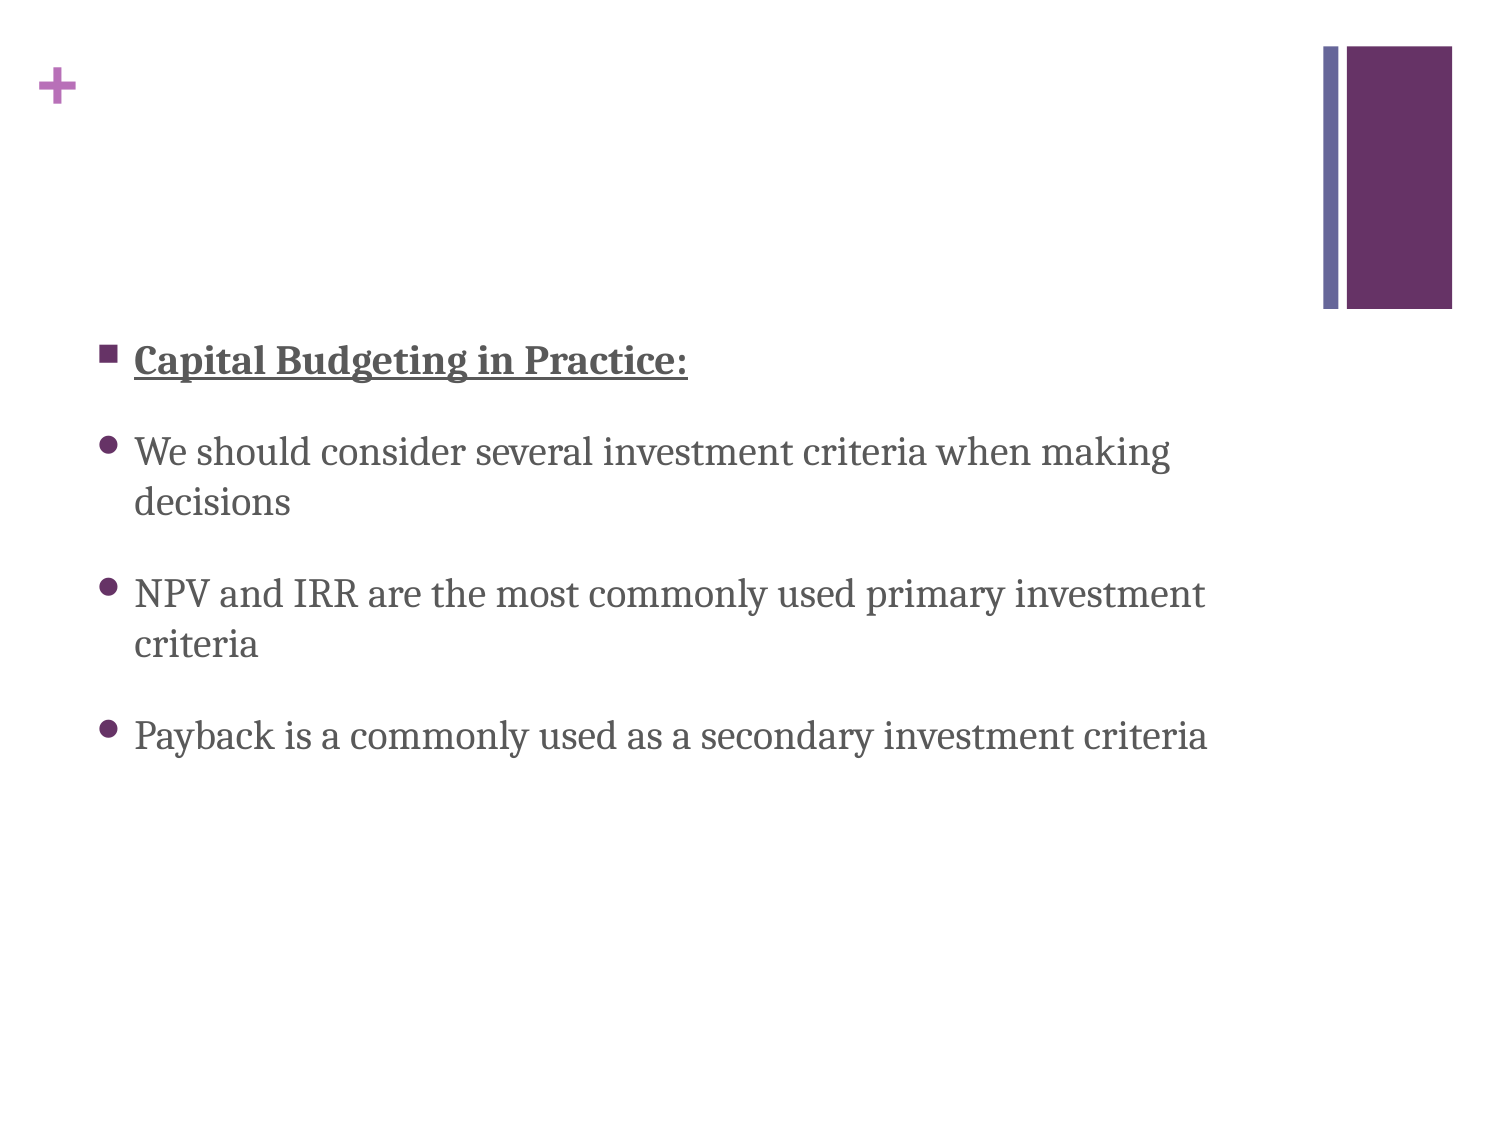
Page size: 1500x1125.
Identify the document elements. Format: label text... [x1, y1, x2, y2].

list Capital Budgeting in Practice: We should consider several investment criteria when making decisions NPV and IRR are the most commonly used primary investment criteria Payback is a commonly used as a secondary investment criteria [81, 324, 1322, 1005]
